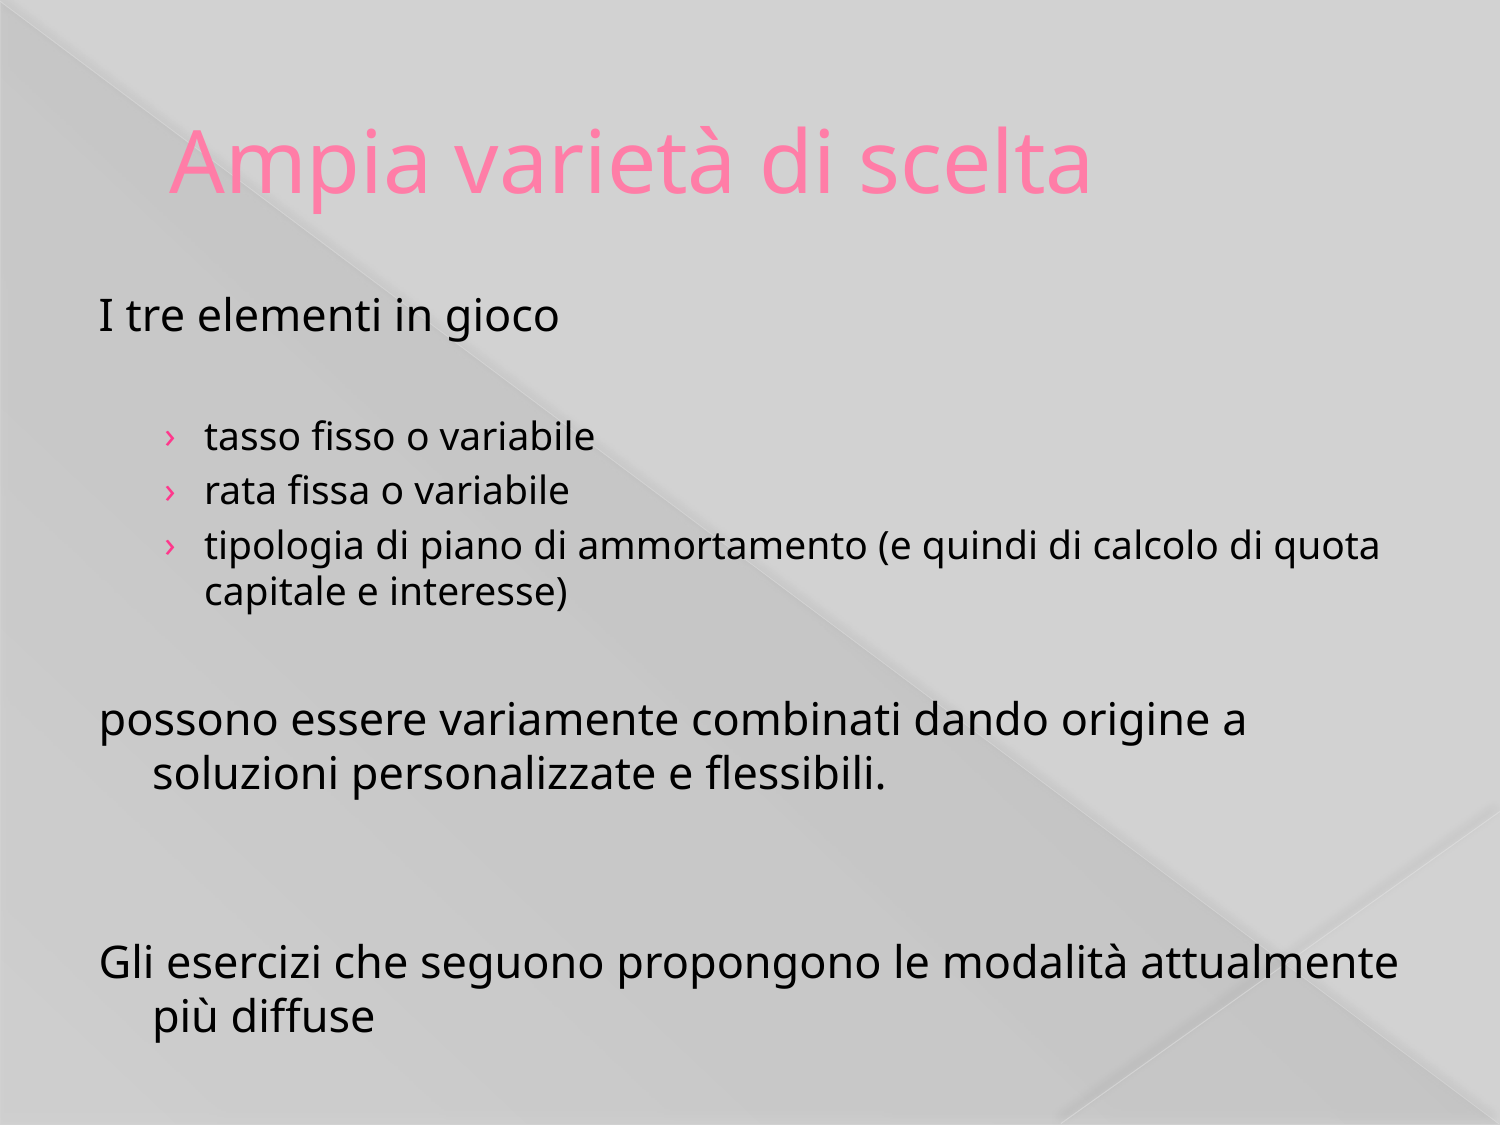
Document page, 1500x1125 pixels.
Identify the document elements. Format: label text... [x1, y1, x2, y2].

title Ampia varietà di scelta [75, 43, 1425, 274]
list I tre elementi in gioco tasso fisso o variabile rata fissa o variabile tipologia di piano di ammortamento (e quindi di calcolo di quota capitale e interesse) possono essere variamente combinati dando origine a soluzioni personalizzate e flessibili. Gli esercizi che seguono propongono le modalità attualmente più diffuse [75, 278, 1425, 1059]
